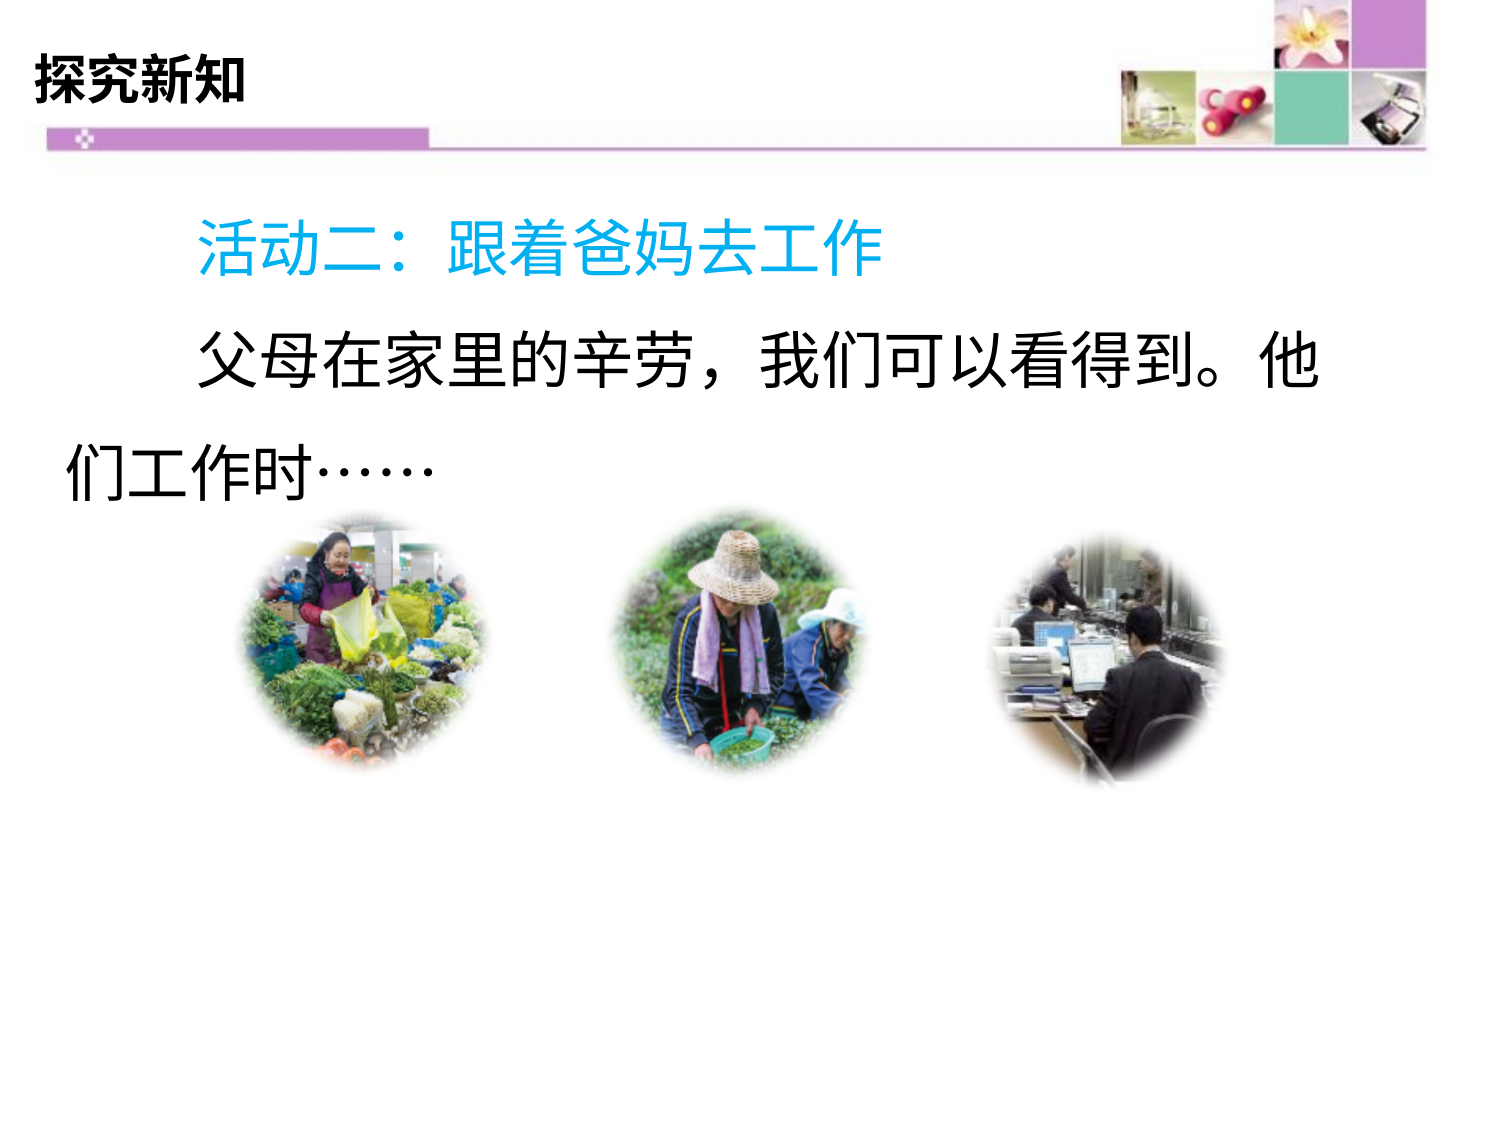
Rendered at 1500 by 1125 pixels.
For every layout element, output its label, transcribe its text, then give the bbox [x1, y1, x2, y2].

picture [0, 0, 1500, 1125]
text_box 活动二：跟着爸妈去工作 父母在家里的辛劳，我们可以看得到。他们工作时…… [49, 164, 1372, 295]
title 探究新知 [18, 38, 1483, 119]
